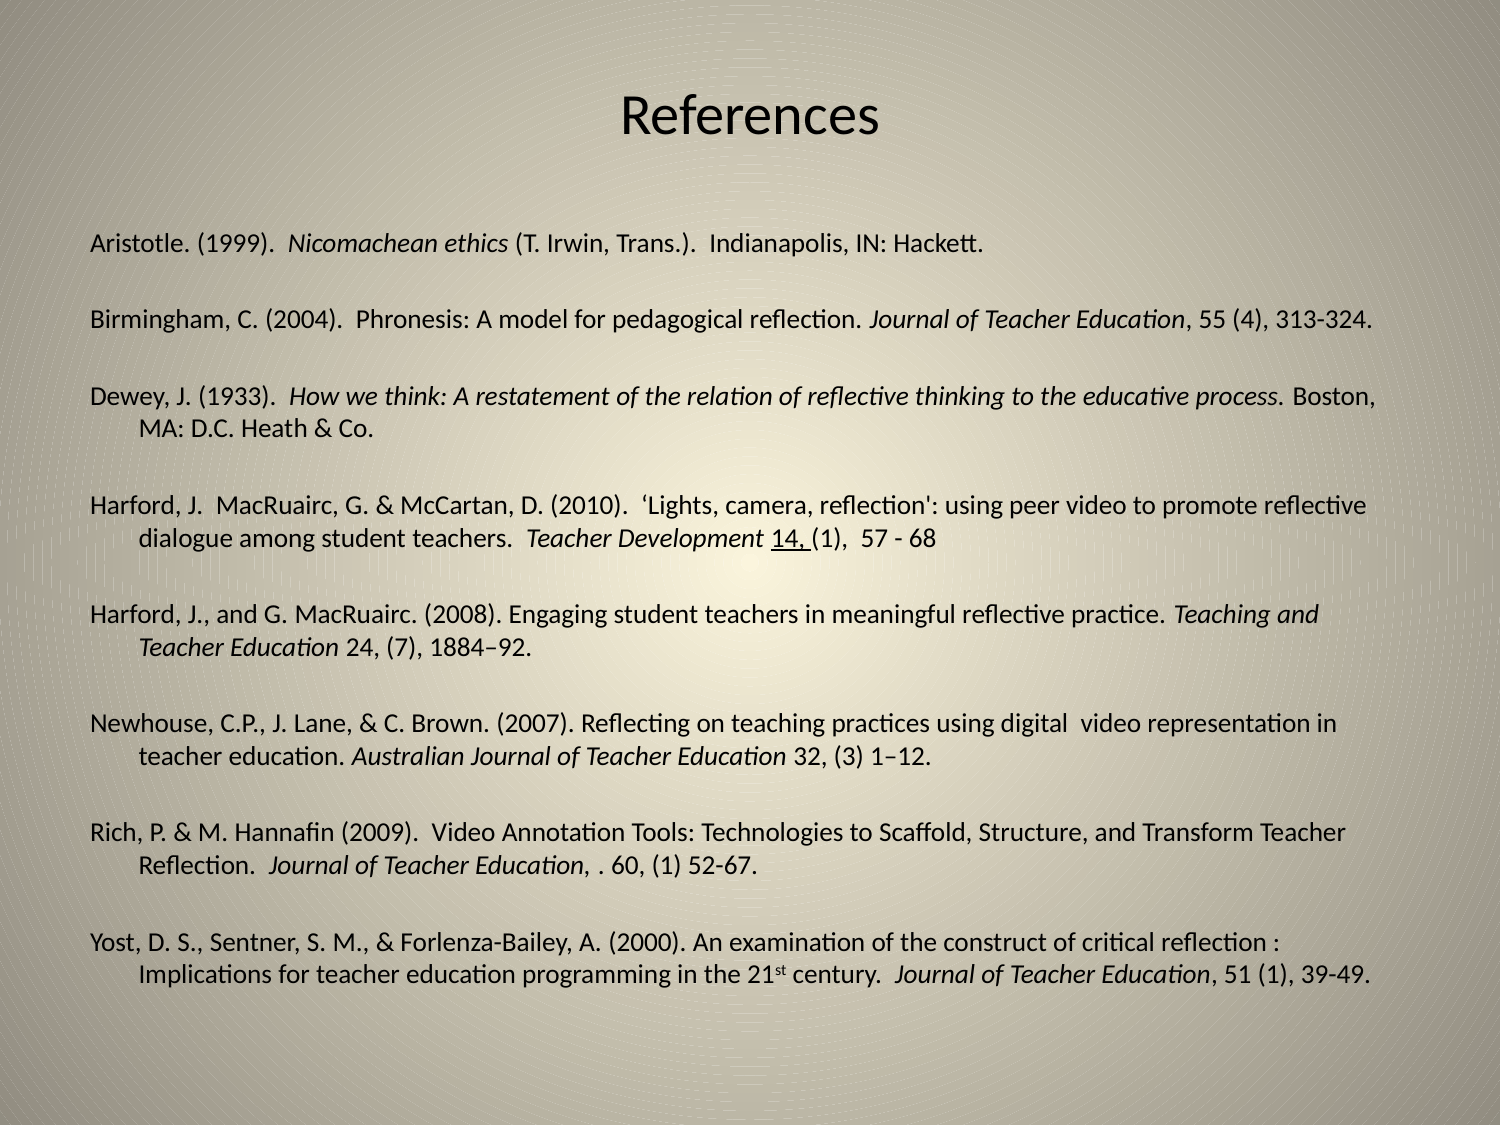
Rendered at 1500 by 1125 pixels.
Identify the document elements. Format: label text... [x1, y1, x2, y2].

list Aristotle. (1999). Nicomachean ethics (T. Irwin, Trans.). Indianapolis, IN: Hackett. Birmingham, C. (2004). Phronesis: A model for pedagogical reflection. Journal of Teacher Education, 55 (4), 313-324. Dewey, J. (1933). How we think: A restatement of the relation of reflective thinking to the educative process. Boston, MA: D.C. Heath & Co. Harford, J. MacRuairc, G. & McCartan, D. (2010). ‘Lights, camera, reflection': using peer video to promote reflective dialogue among student teachers. Teacher Development 14, (1), 57 - 68 Harford, J., and G. MacRuairc. (2008). Engaging student teachers in meaningful reflective practice. Teaching and Teacher Education 24, (7), 1884–92. Newhouse, C.P., J. Lane, & C. Brown. (2007). Reflecting on teaching practices using digital video representation in teacher education. Australian Journal of Teacher Education 32, (3) 1–12. Rich, P. & M. Hannafin (2009). Video Annotation Tools: Technologies to Scaffold, Structure, and Transform Teacher Reflection. Journal of Teacher Education, . 60, (1) 52-67. Yost, D. S., Sentner, S. M., & Forlenza-Bailey, A. (2000). An examination of the construct of critical reflection : Implications for teacher education programming in the 21st century. Journal of Teacher Education, 51 (1), 39-49. [75, 217, 1425, 1078]
title References [75, 45, 1425, 177]
